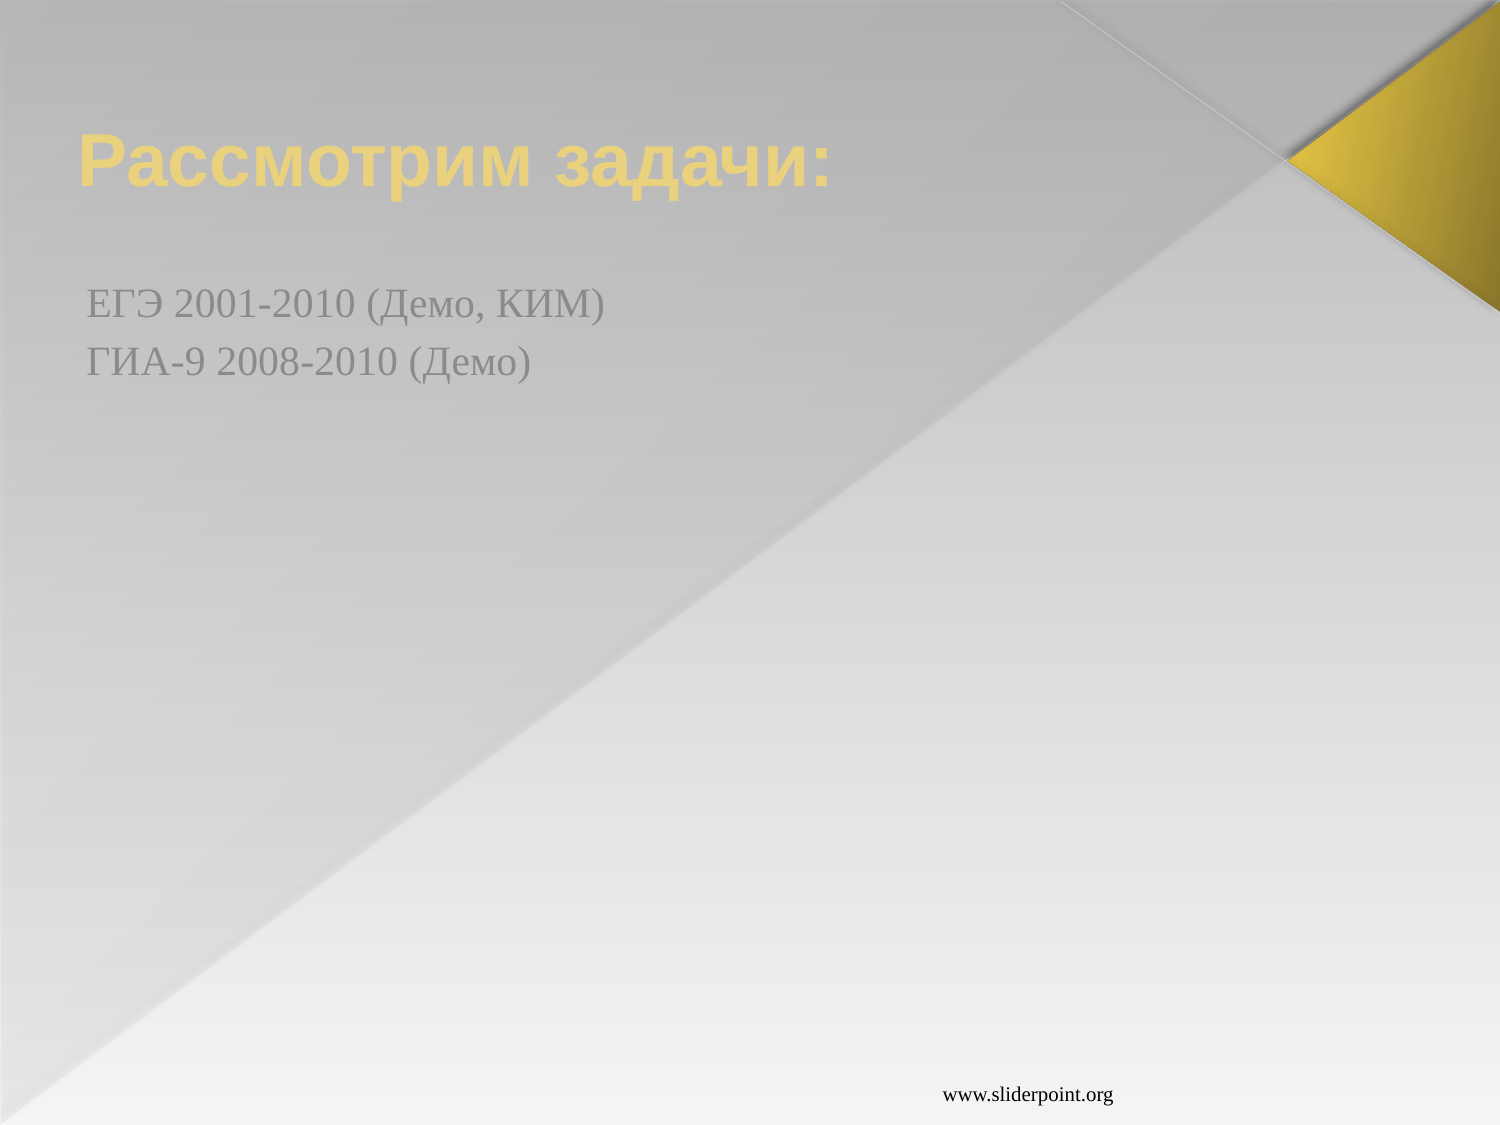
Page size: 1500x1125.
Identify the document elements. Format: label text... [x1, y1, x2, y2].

footer www.sliderpoint.org [429, 1063, 1129, 1113]
list ЕГЭ 2001-2010 (Демо, КИМ) ГИА-9 2008-2010 (Демо) [62, 267, 700, 643]
title Рассмотрим задачи: [62, 44, 1250, 268]
